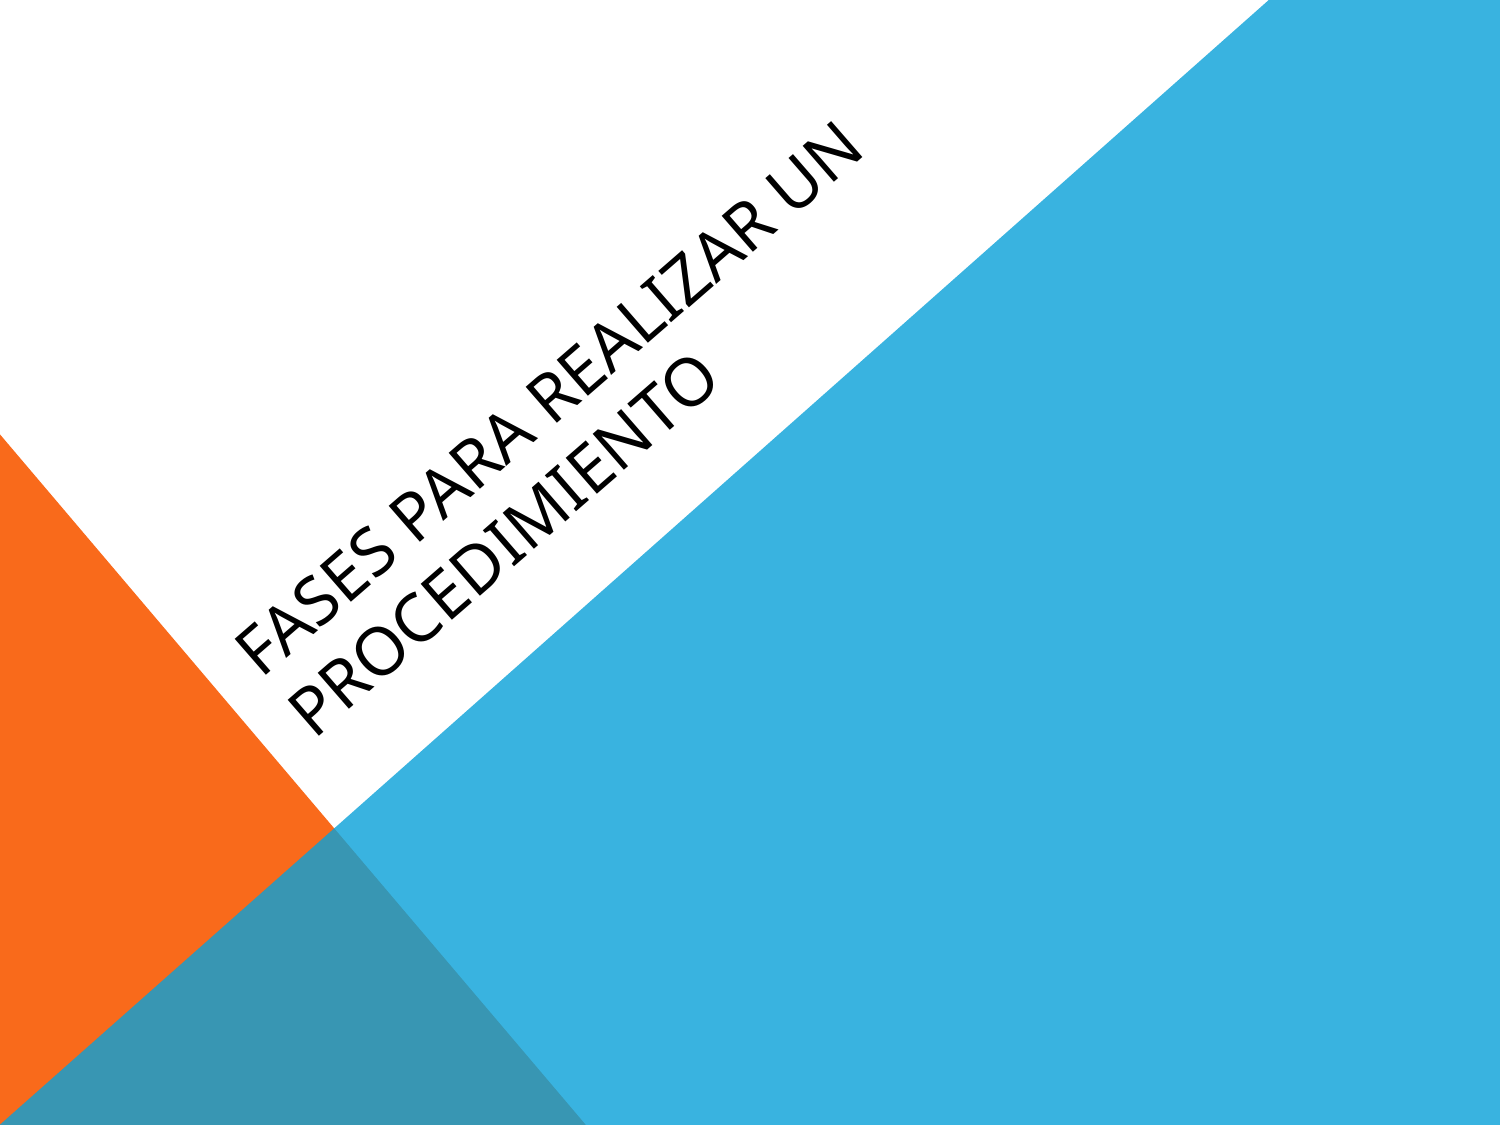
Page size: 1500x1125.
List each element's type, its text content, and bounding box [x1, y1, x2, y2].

title Fases para realizar un procedimiento [182, 4, 1012, 762]
